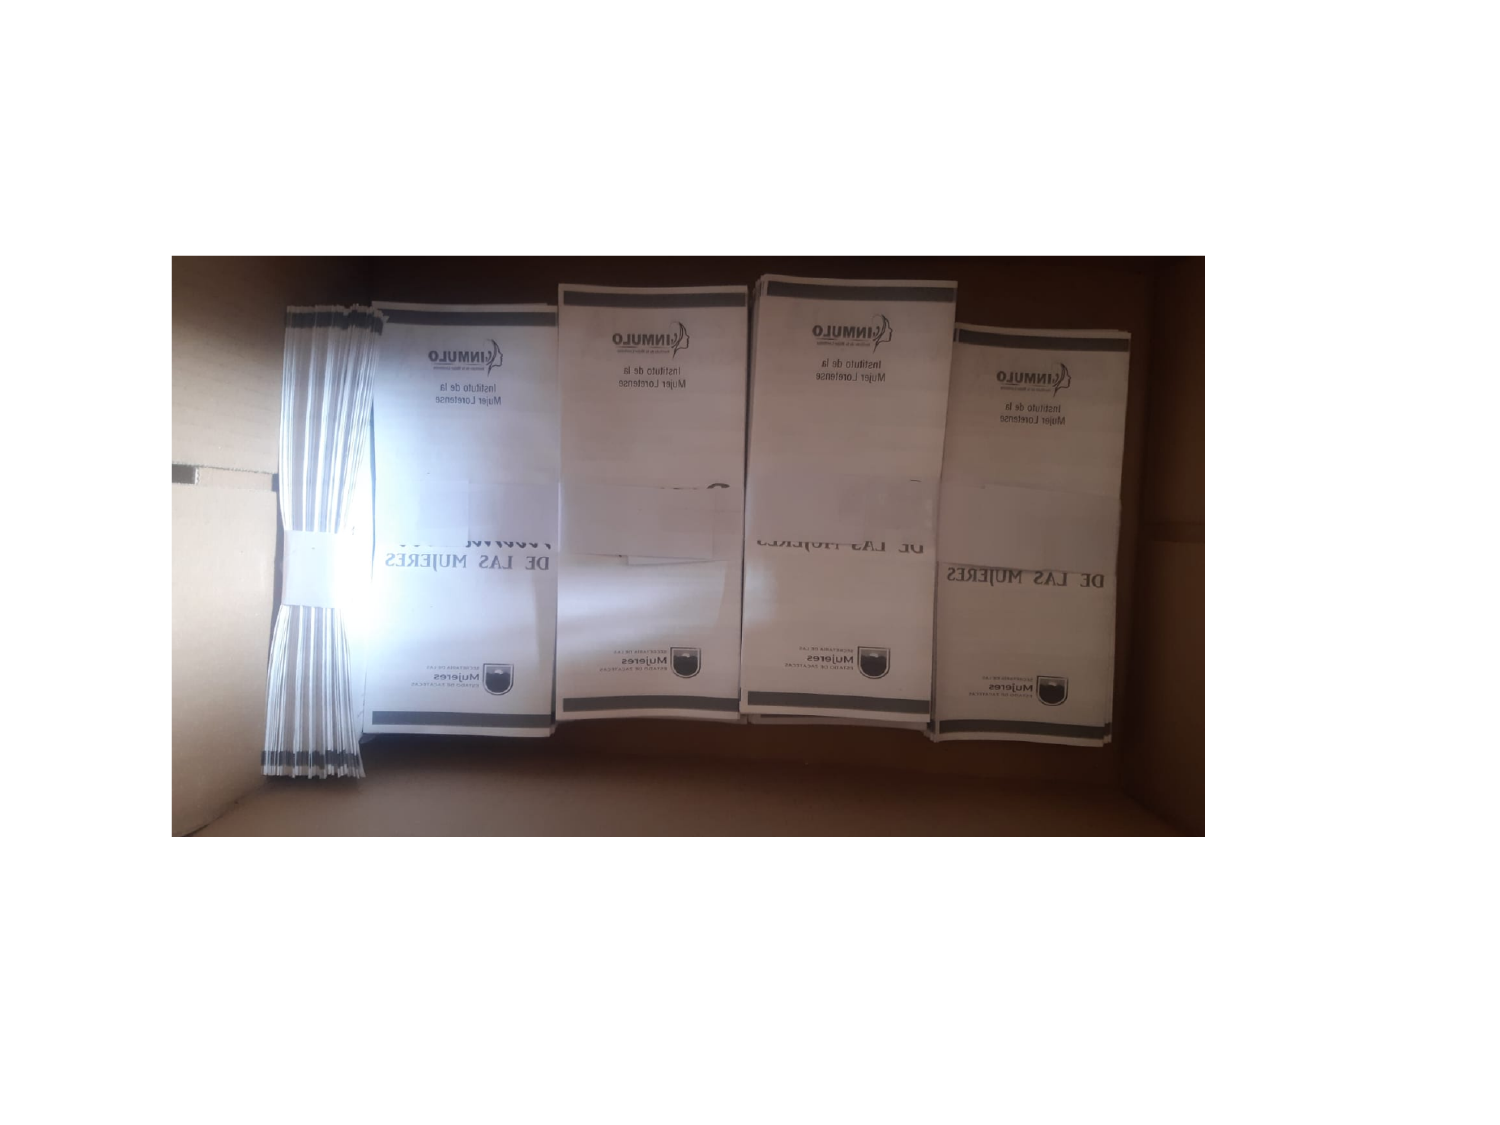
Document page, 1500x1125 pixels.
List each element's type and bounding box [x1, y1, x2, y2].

picture [173, 28, 1204, 1063]
